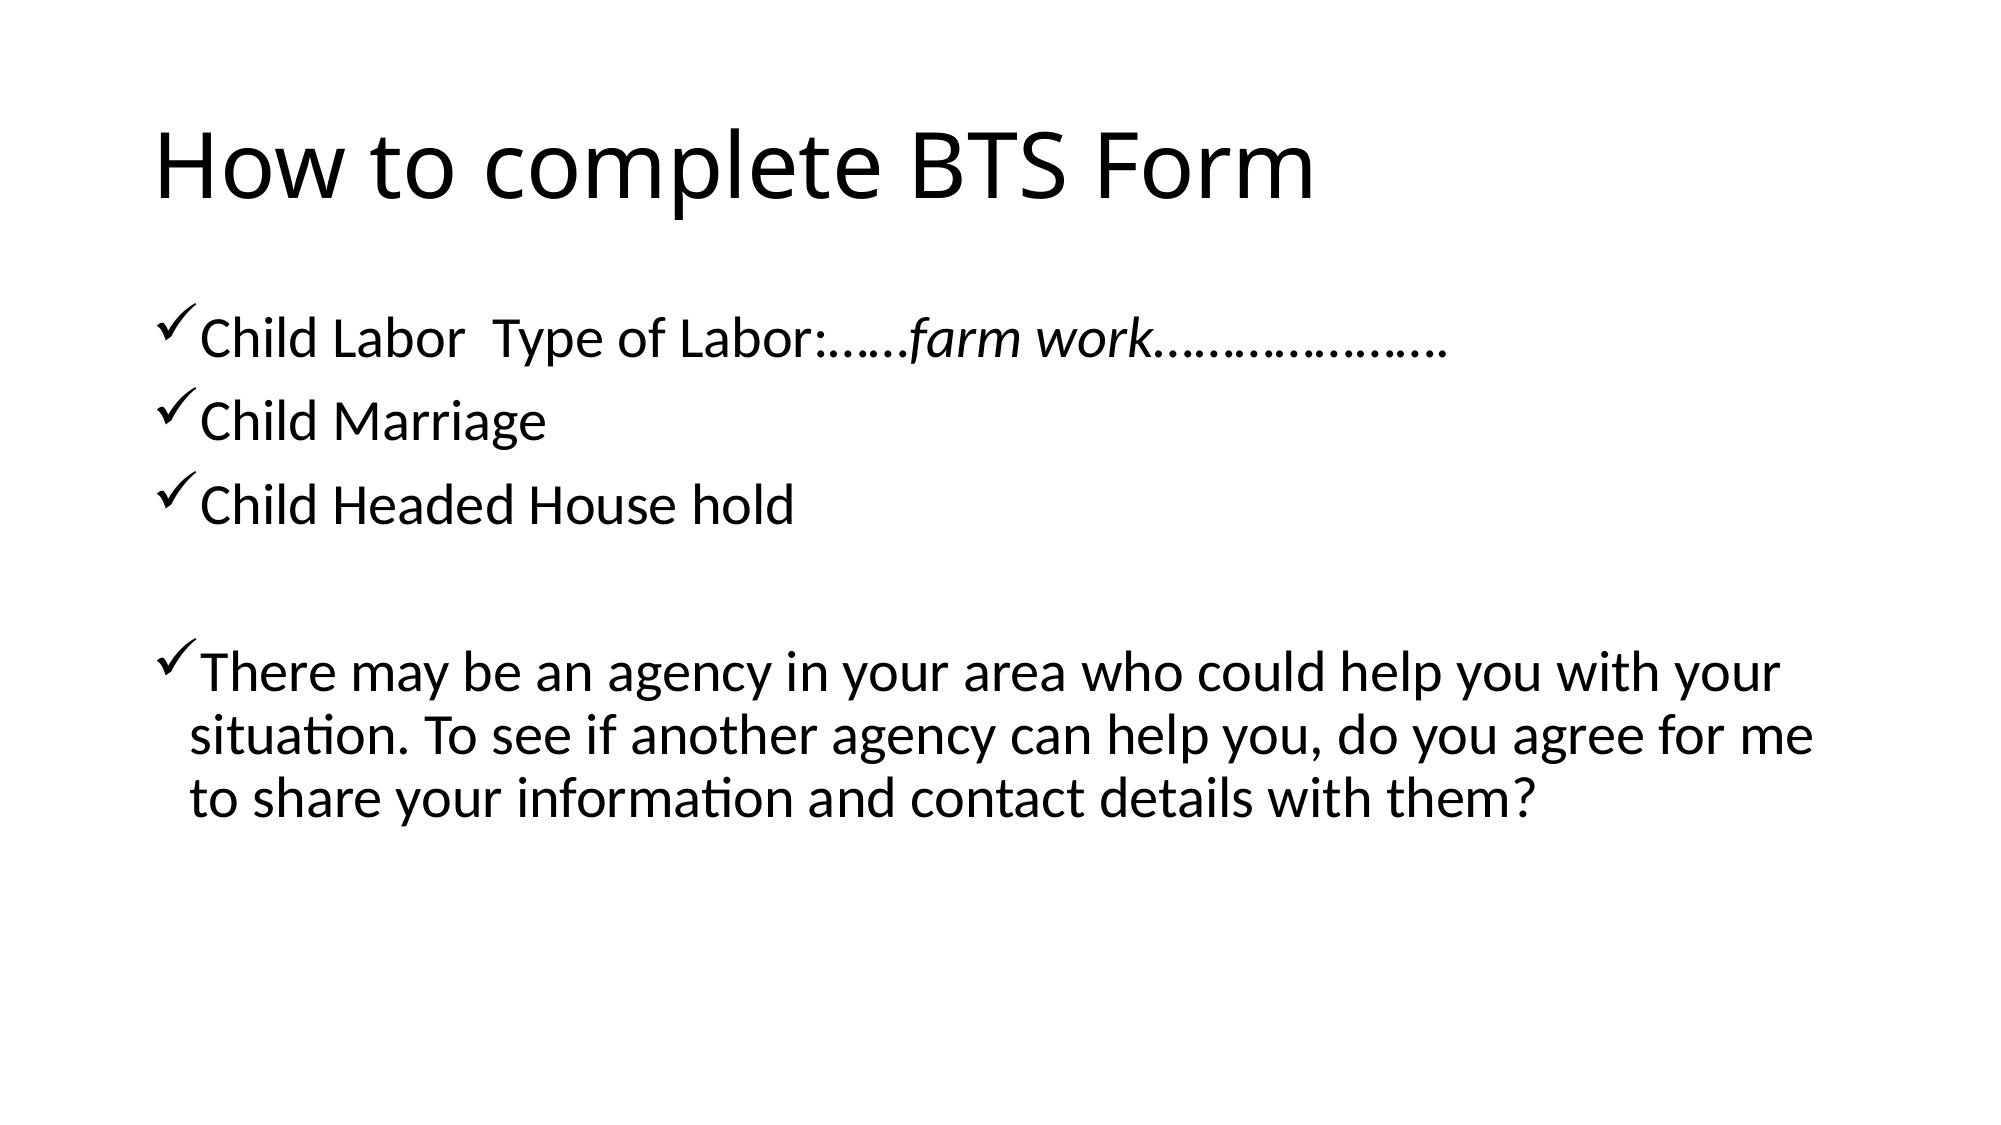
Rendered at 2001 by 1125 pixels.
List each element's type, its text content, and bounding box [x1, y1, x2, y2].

title How to complete BTS Form [137, 59, 1863, 278]
list Child Labor Type of Labor:……farm work…………………. Child Marriage Child Headed House hold There may be an agency in your area who could help you with your situation. To see if another agency can help you, do you agree for me to share your information and contact details with them? [137, 299, 1863, 1014]
